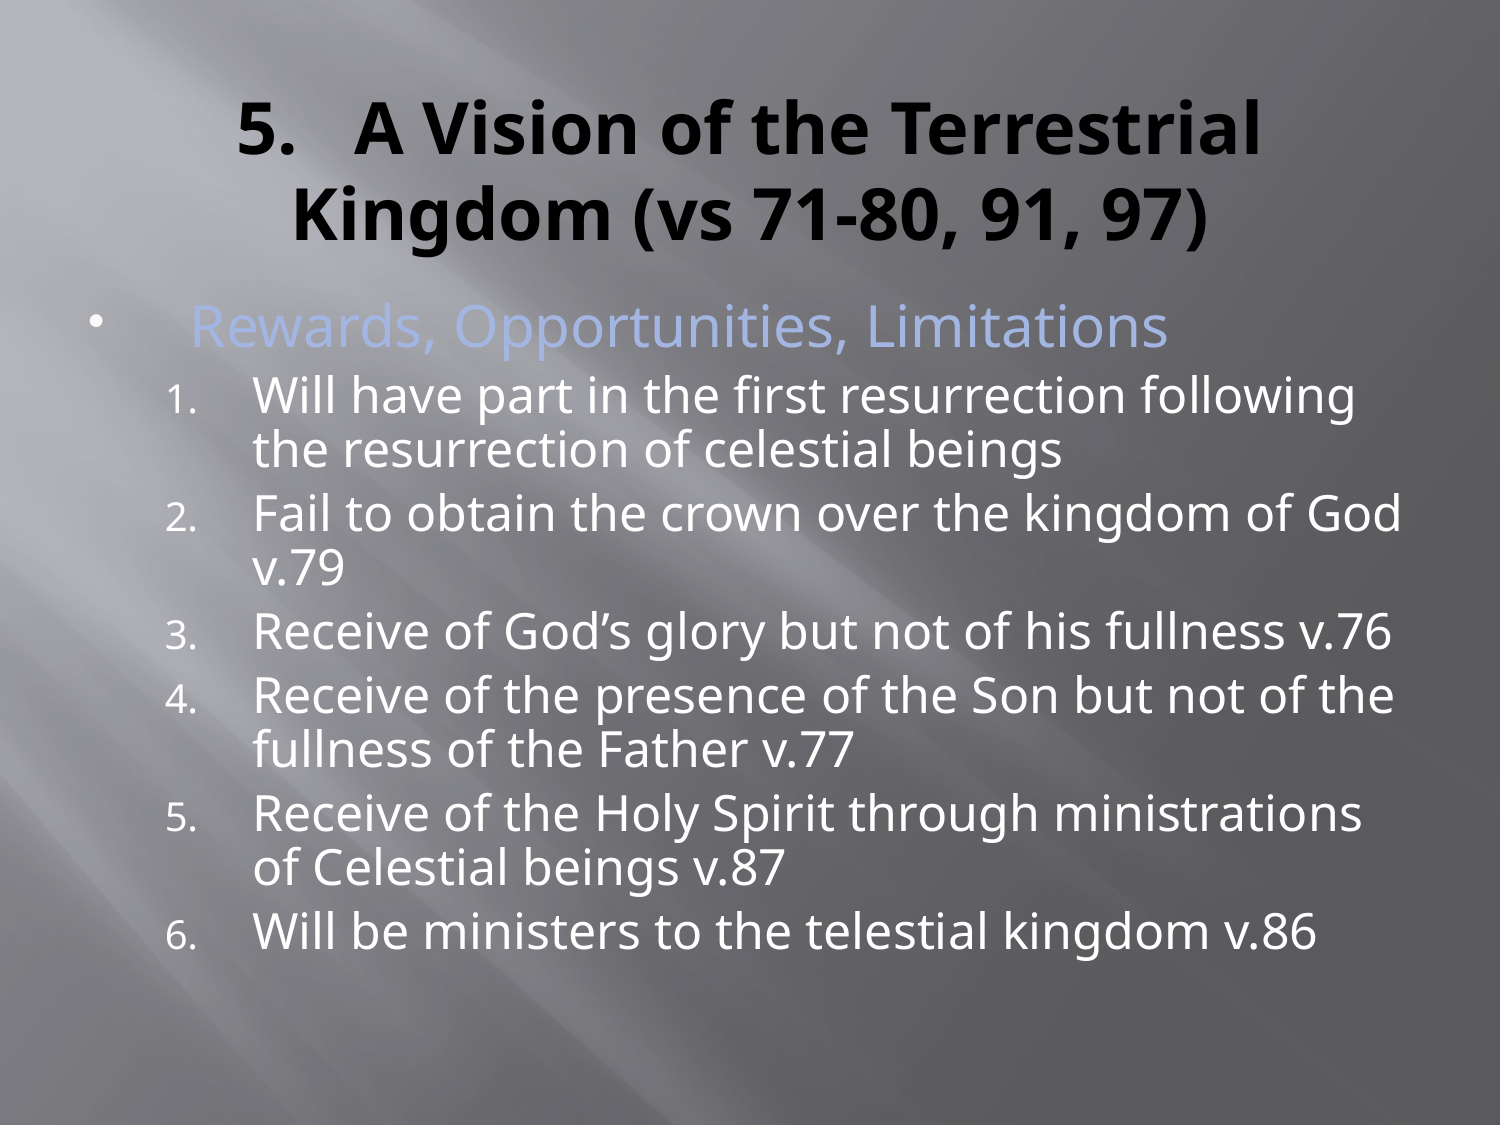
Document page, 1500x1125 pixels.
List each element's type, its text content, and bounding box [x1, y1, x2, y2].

list Rewards, Opportunities, Limitations Will have part in the first resurrection following the resurrection of celestial beings Fail to obtain the crown over the kingdom of God v.79 Receive of God’s glory but not of his fullness v.76 Receive of the presence of the Son but not of the fullness of the Father v.77 Receive of the Holy Spirit through ministrations of Celestial beings v.87 Will be ministers to the telestial kingdom v.86 [75, 290, 1425, 1063]
title 5. A Vision of the Terrestrial Kingdom (vs 71-80, 91, 97) [75, 75, 1425, 263]
